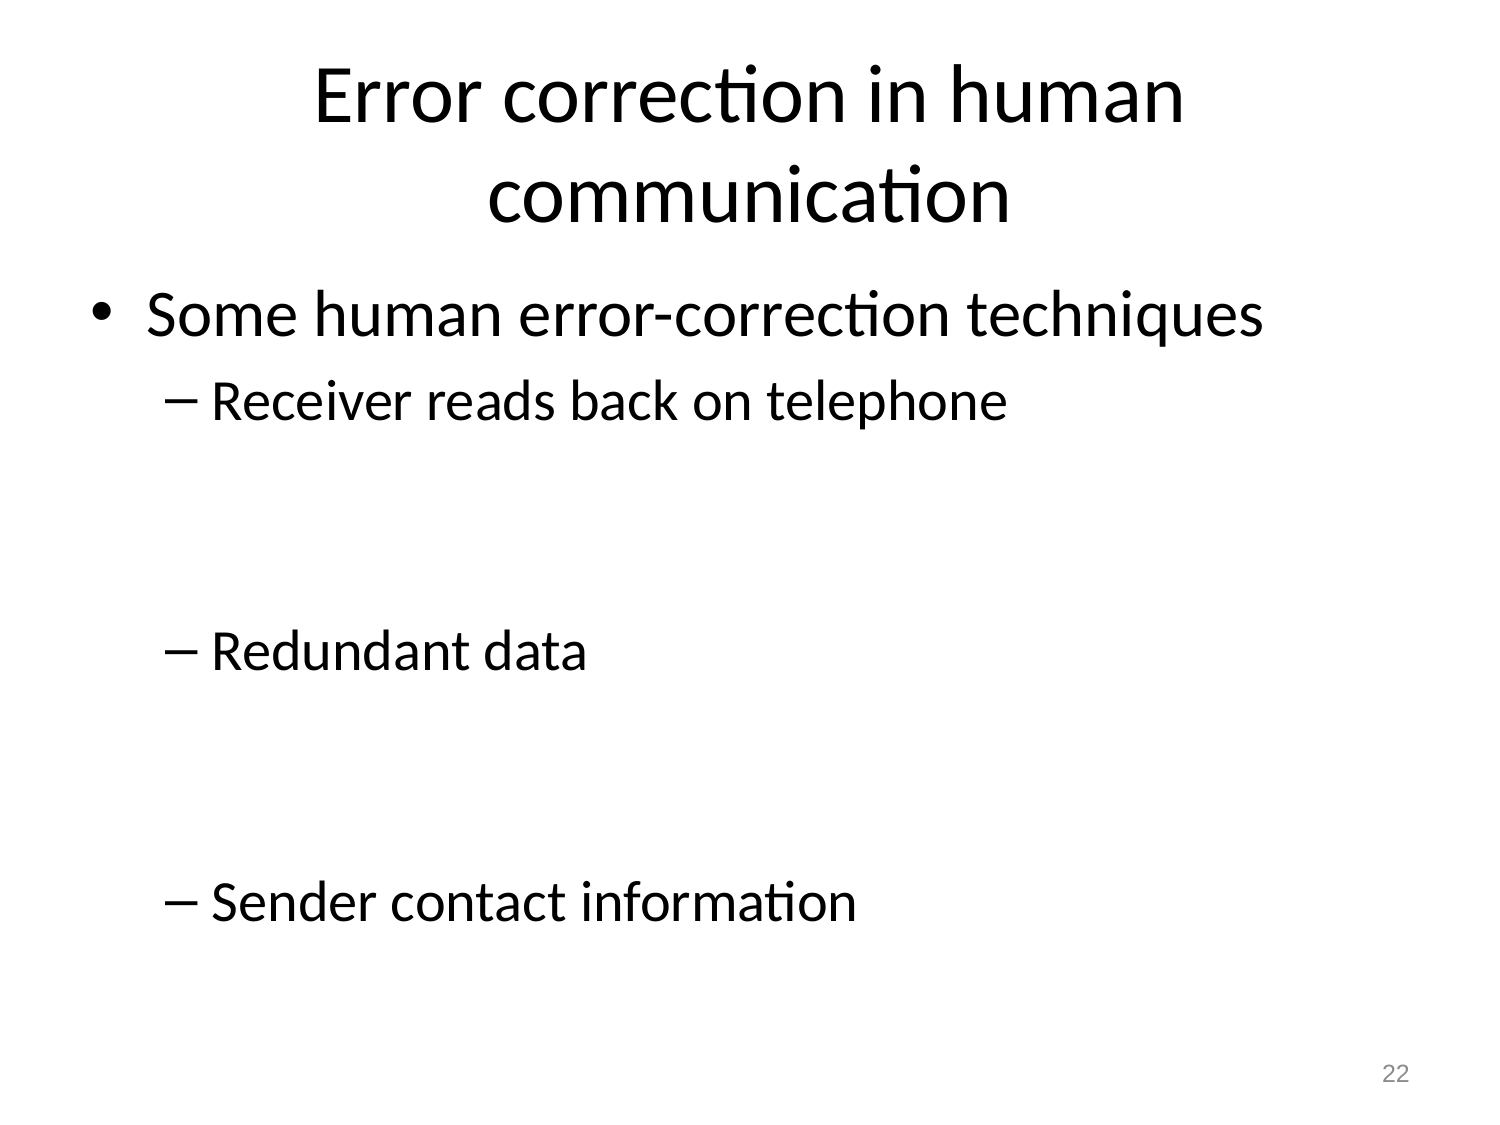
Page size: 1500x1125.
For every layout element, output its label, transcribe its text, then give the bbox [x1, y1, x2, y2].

slide_number 22 [1074, 1042, 1425, 1103]
title Error correction in human communication [74, 44, 1426, 233]
list Some human error-correction techniques Receiver reads back on telephone Redundant data Sender contact information [74, 262, 1426, 1006]
